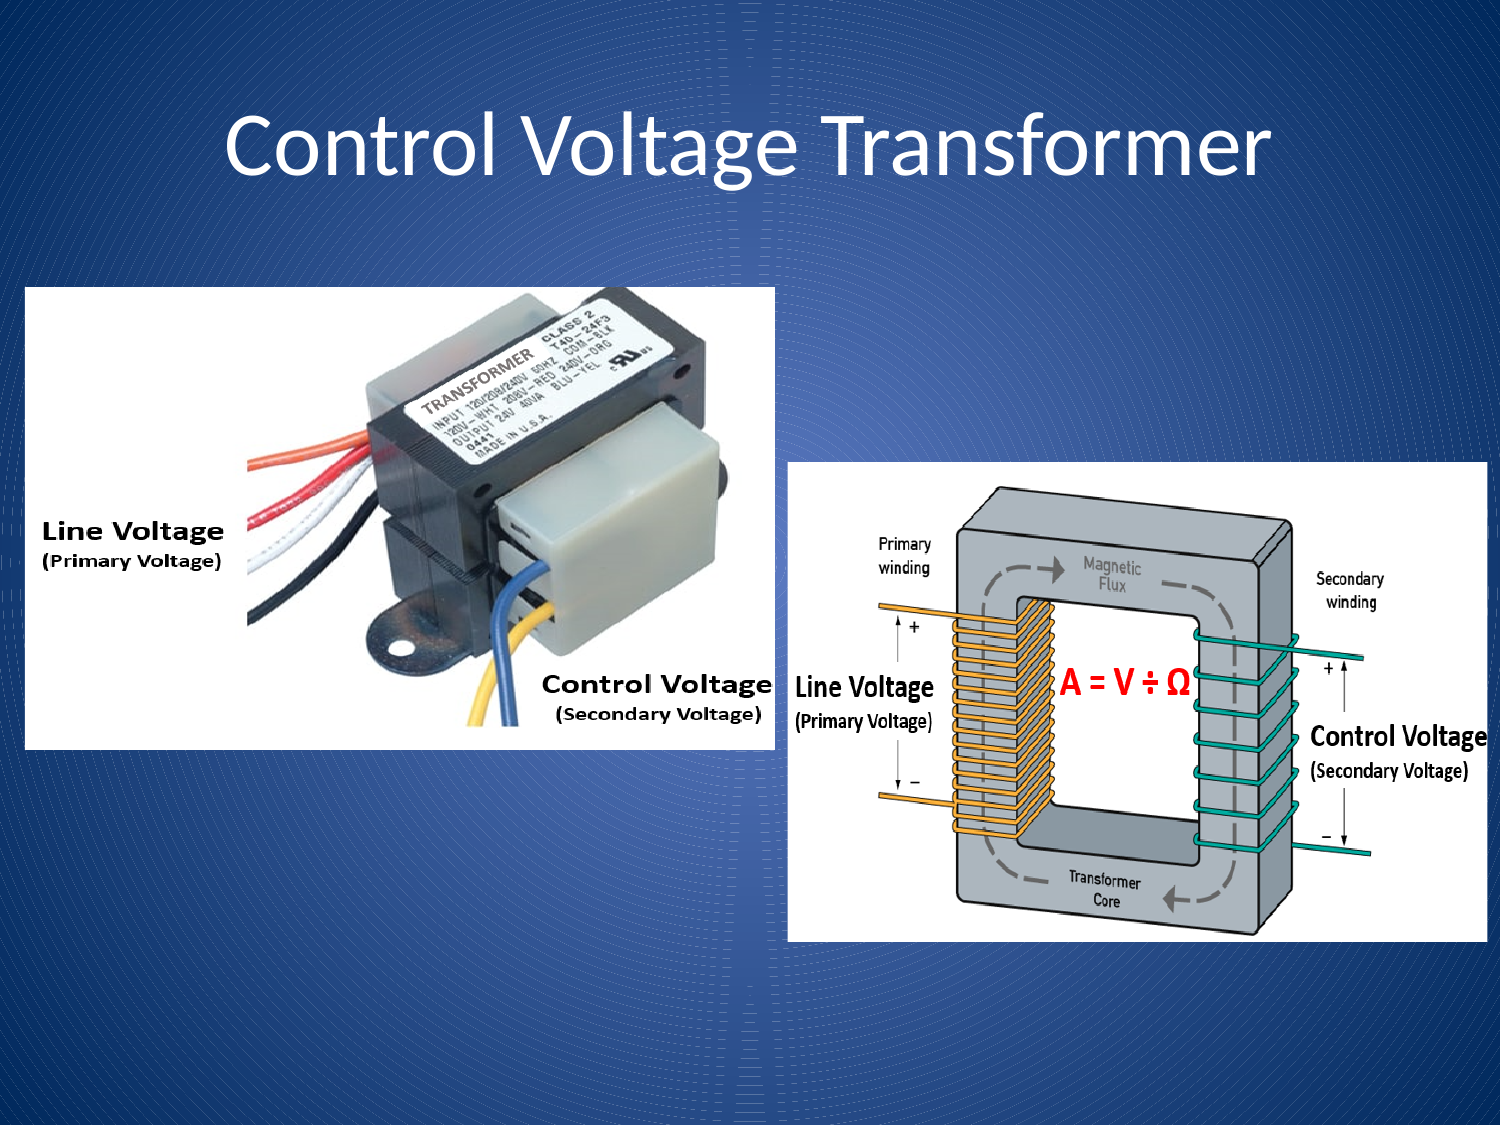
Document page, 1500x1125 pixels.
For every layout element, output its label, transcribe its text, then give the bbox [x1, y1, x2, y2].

picture [787, 462, 1488, 988]
title Control Voltage Transformer [75, 45, 1425, 233]
picture [24, 287, 776, 751]
